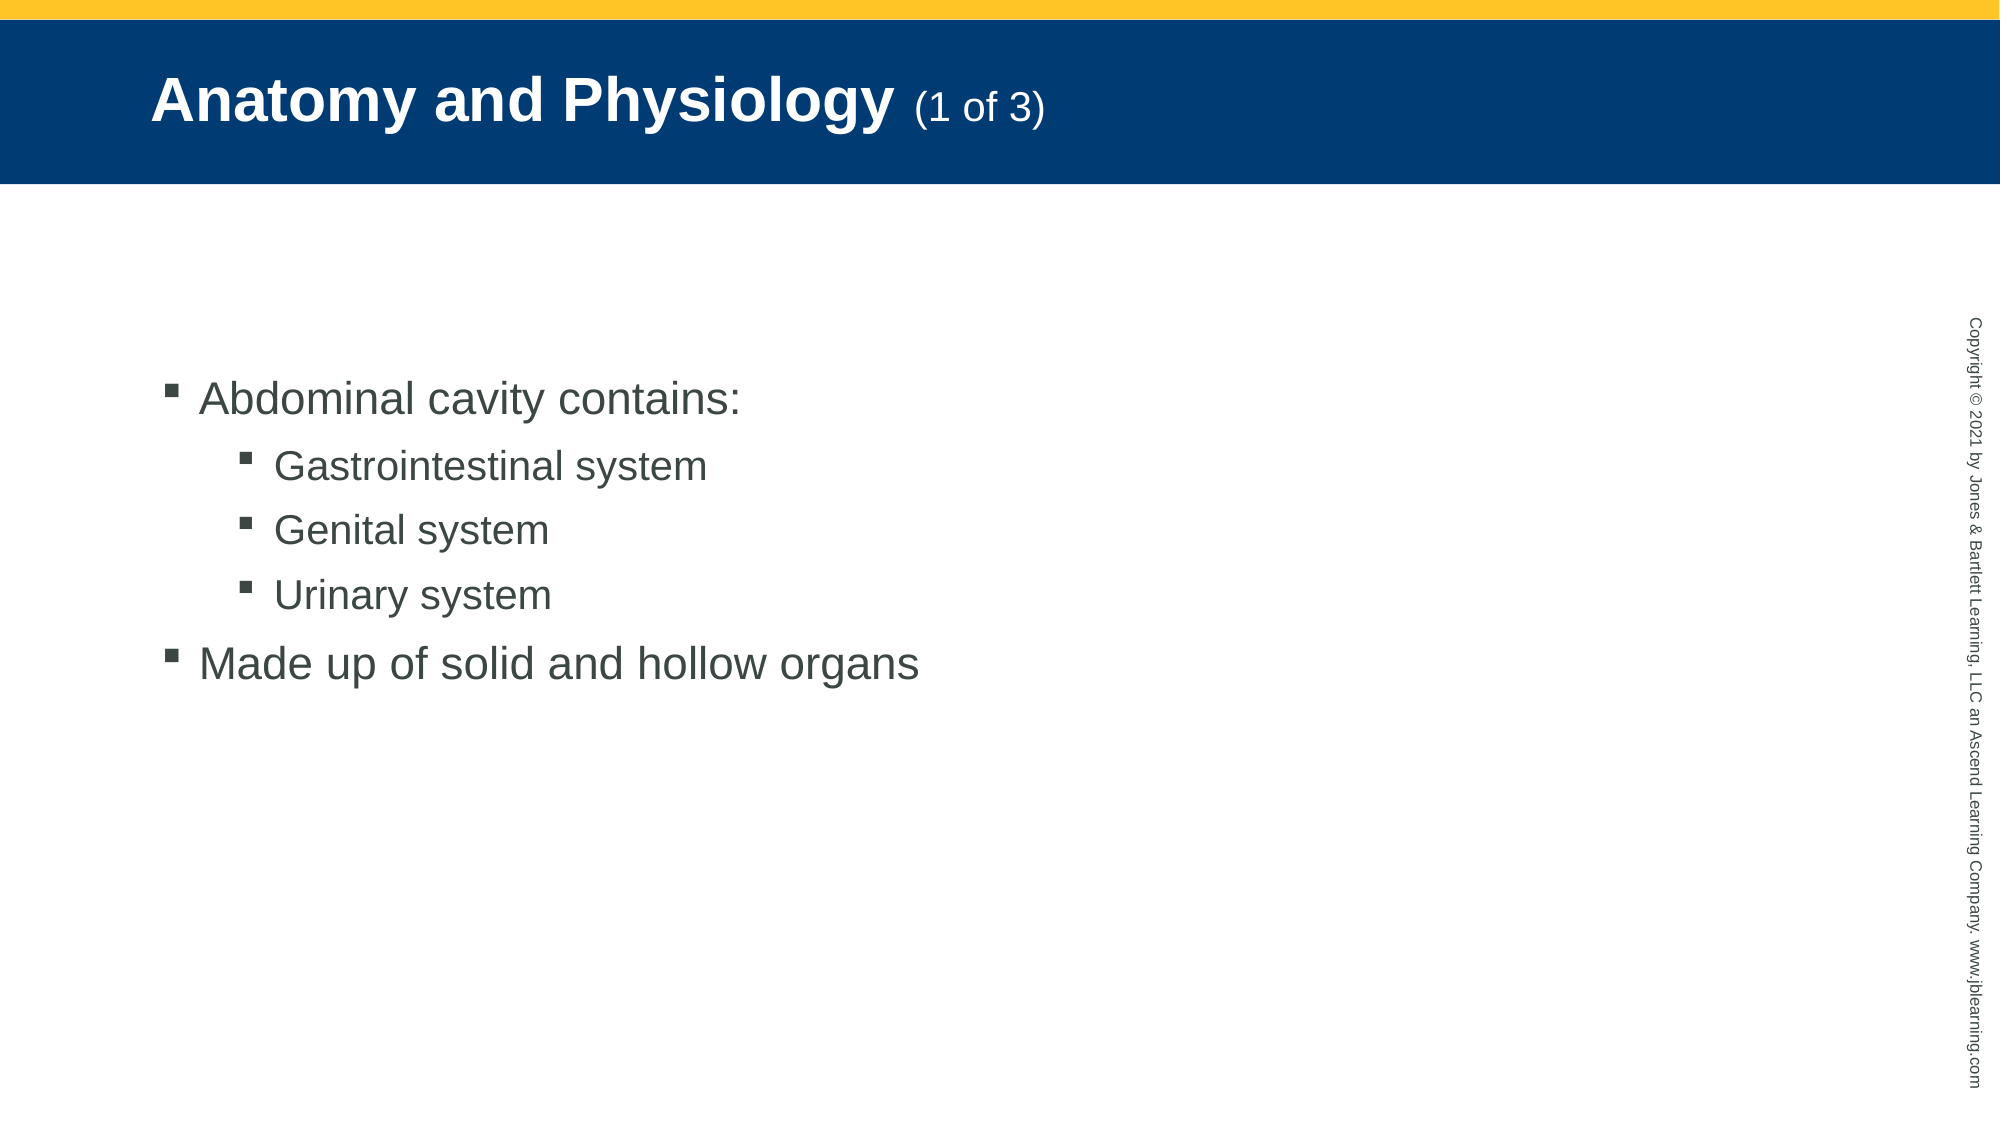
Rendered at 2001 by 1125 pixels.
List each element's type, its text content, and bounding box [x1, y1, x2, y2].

title Anatomy and Physiology (1 of 3) [0, 19, 2000, 185]
list Abdominal cavity contains: Gastrointestinal system Genital system Urinary system Made up of solid and hollow organs [146, 361, 1859, 1016]
